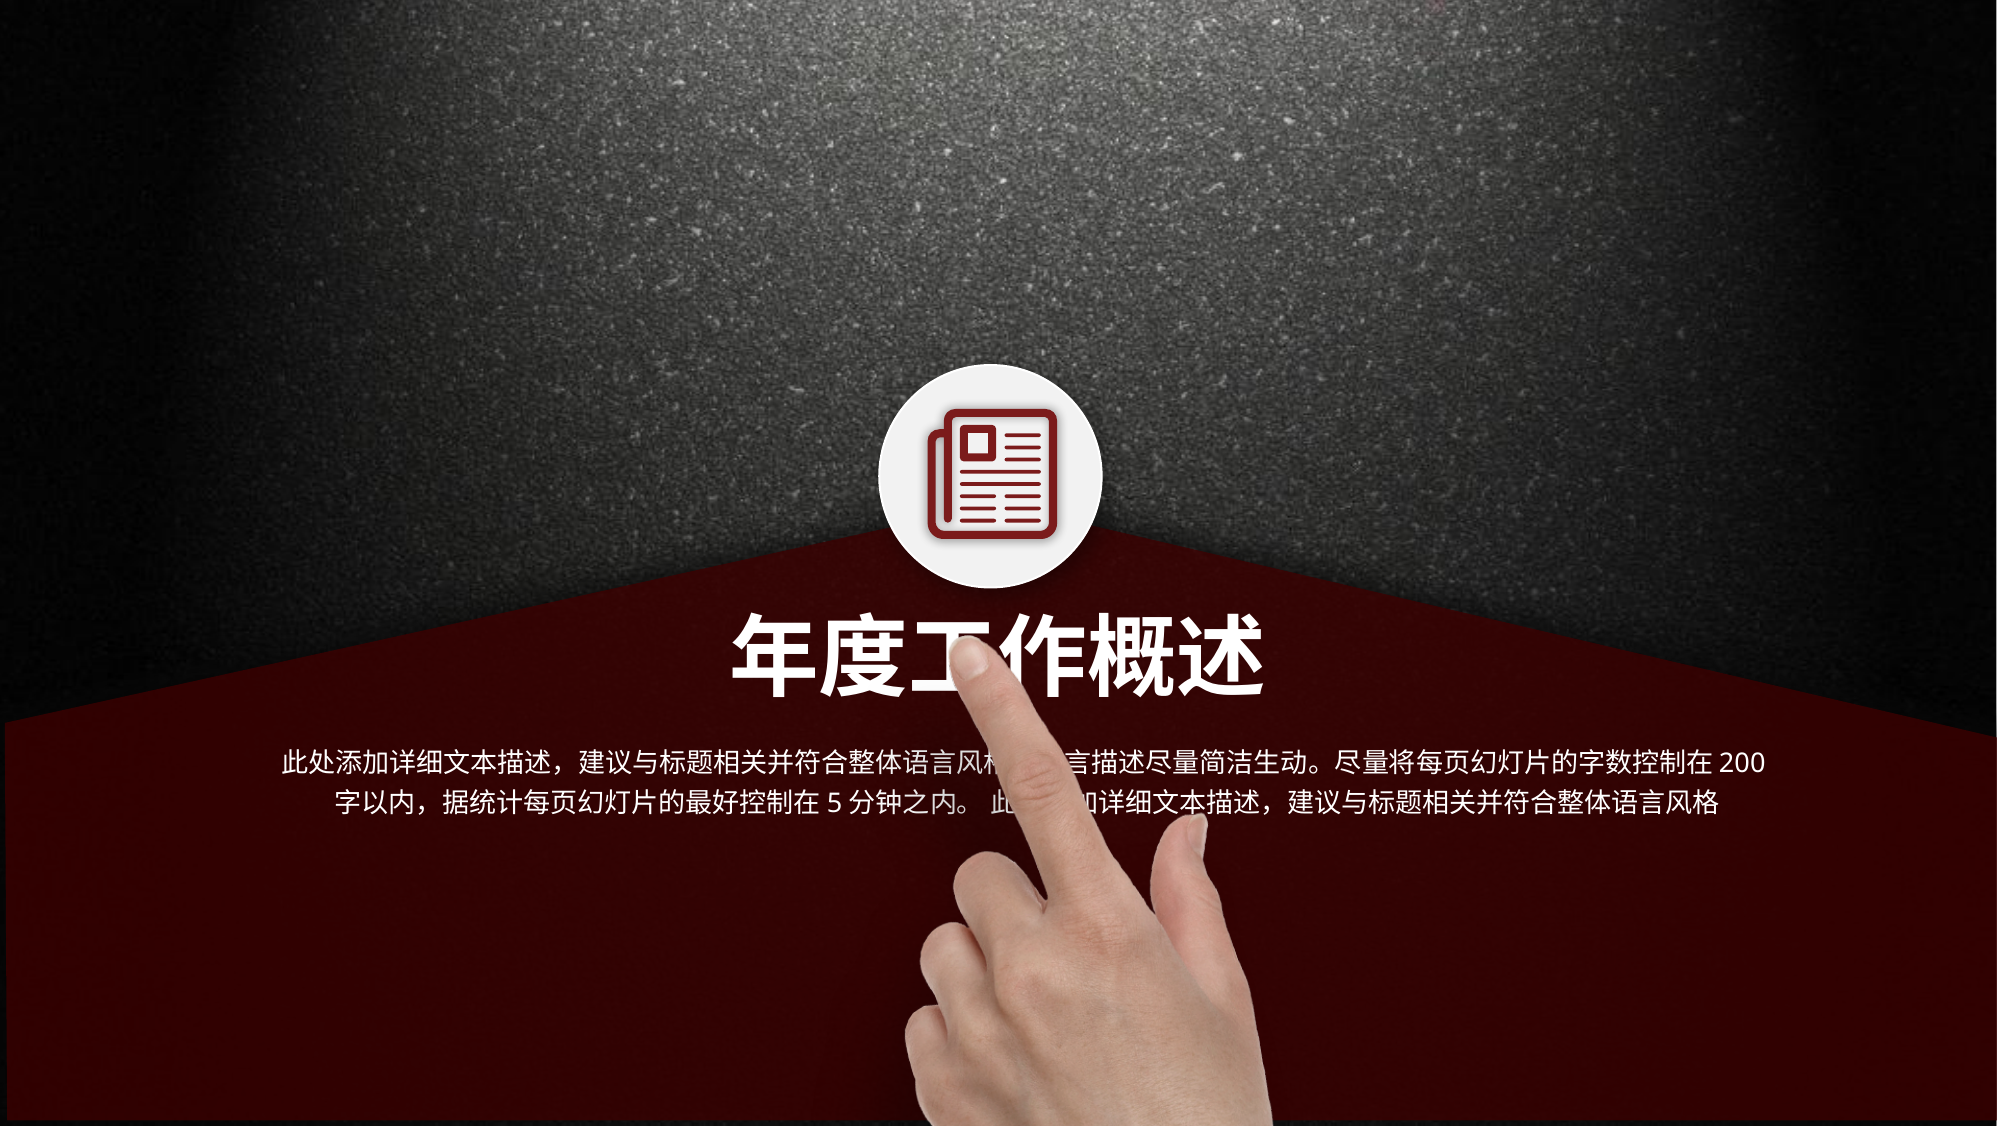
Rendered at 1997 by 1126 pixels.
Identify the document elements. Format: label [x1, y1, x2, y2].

text_box [927, 408, 1058, 540]
picture [0, 0, 1997, 1126]
